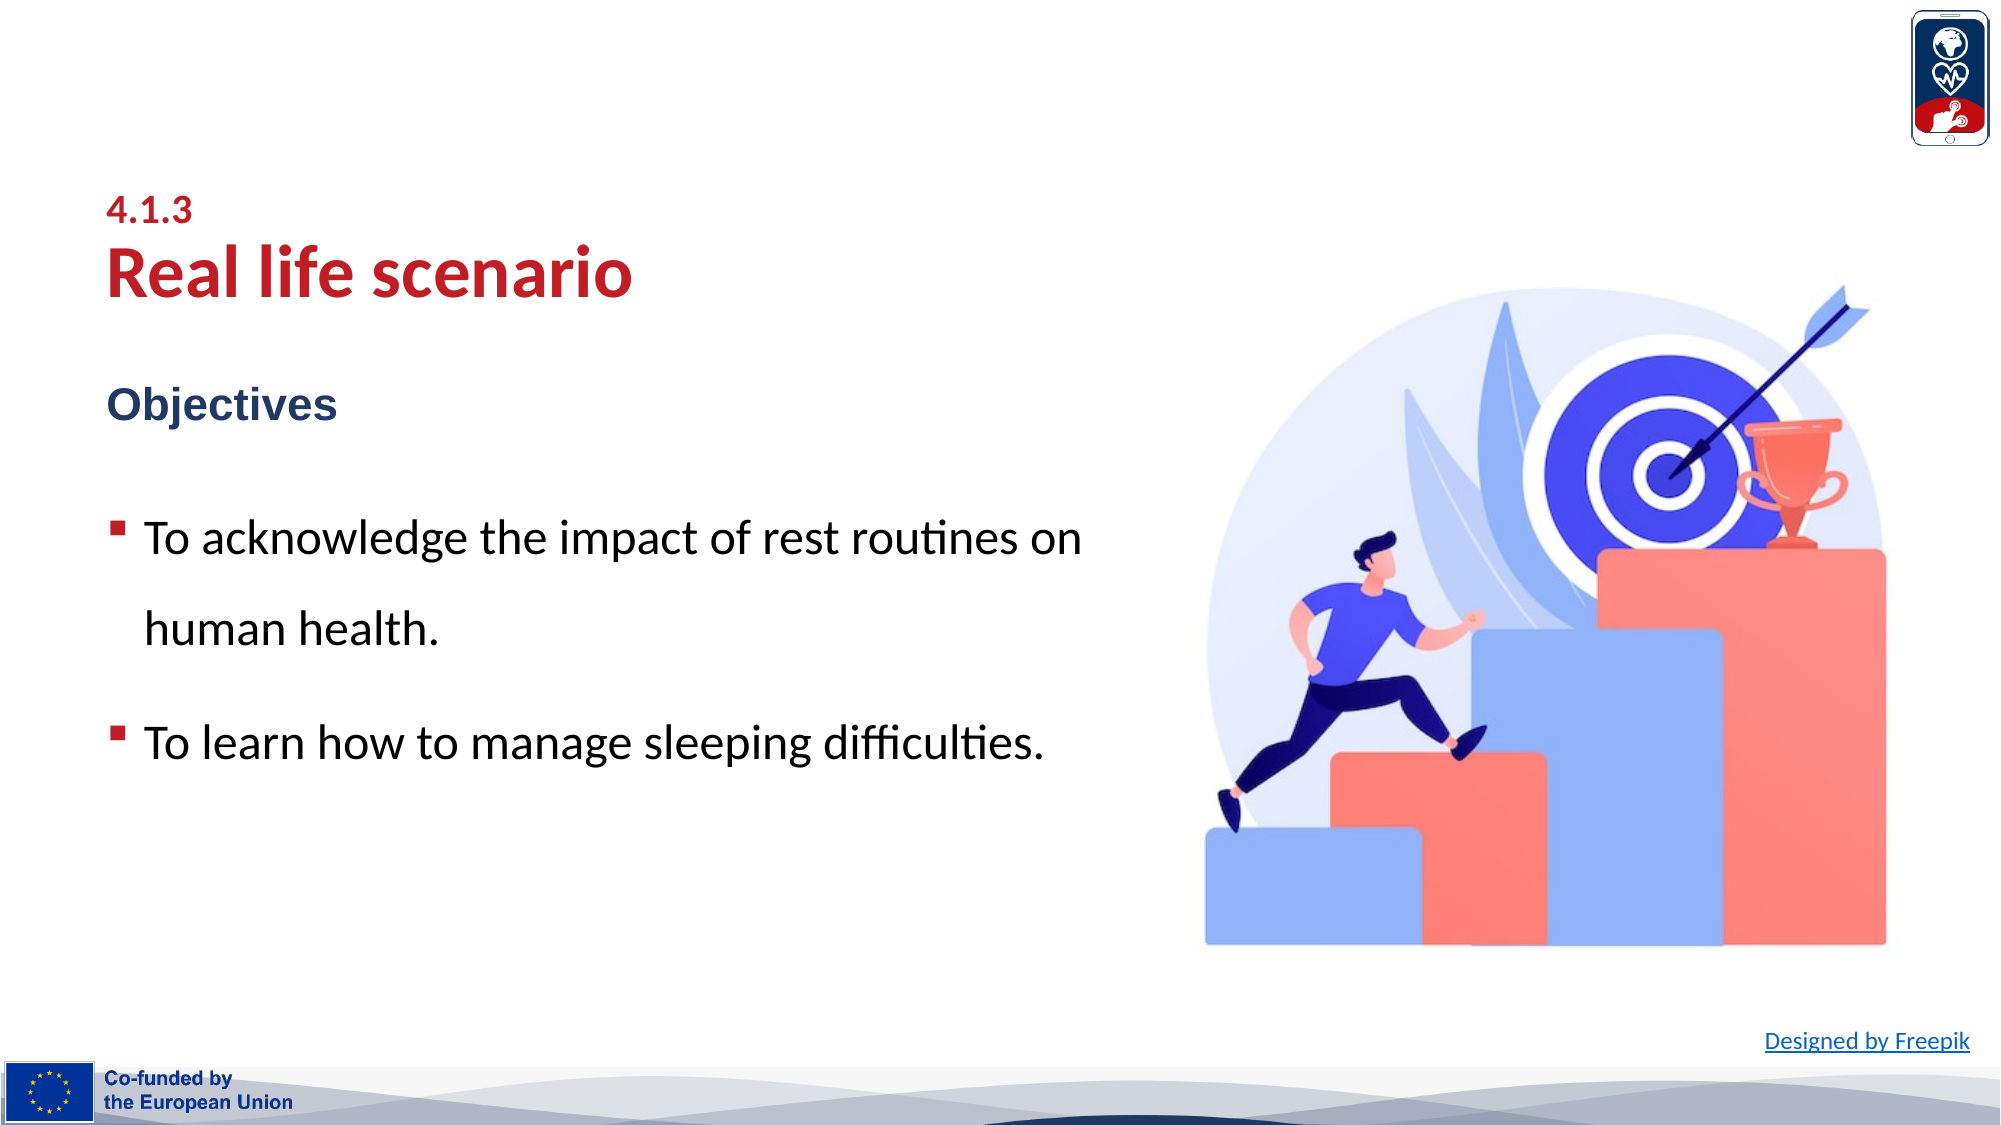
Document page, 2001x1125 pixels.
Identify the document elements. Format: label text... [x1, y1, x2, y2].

title 4.1.3 Real life scenario [91, 177, 1093, 324]
picture [1093, 177, 1999, 1054]
text_box Designed by Freepik [984, 1016, 1985, 1062]
list Objectives [91, 354, 938, 437]
picture [0, 1058, 2001, 1125]
list To acknowledge the impact of rest routines on human health. To learn how to manage sleeping difficulties. [91, 467, 1093, 1037]
picture [1911, 10, 1990, 146]
